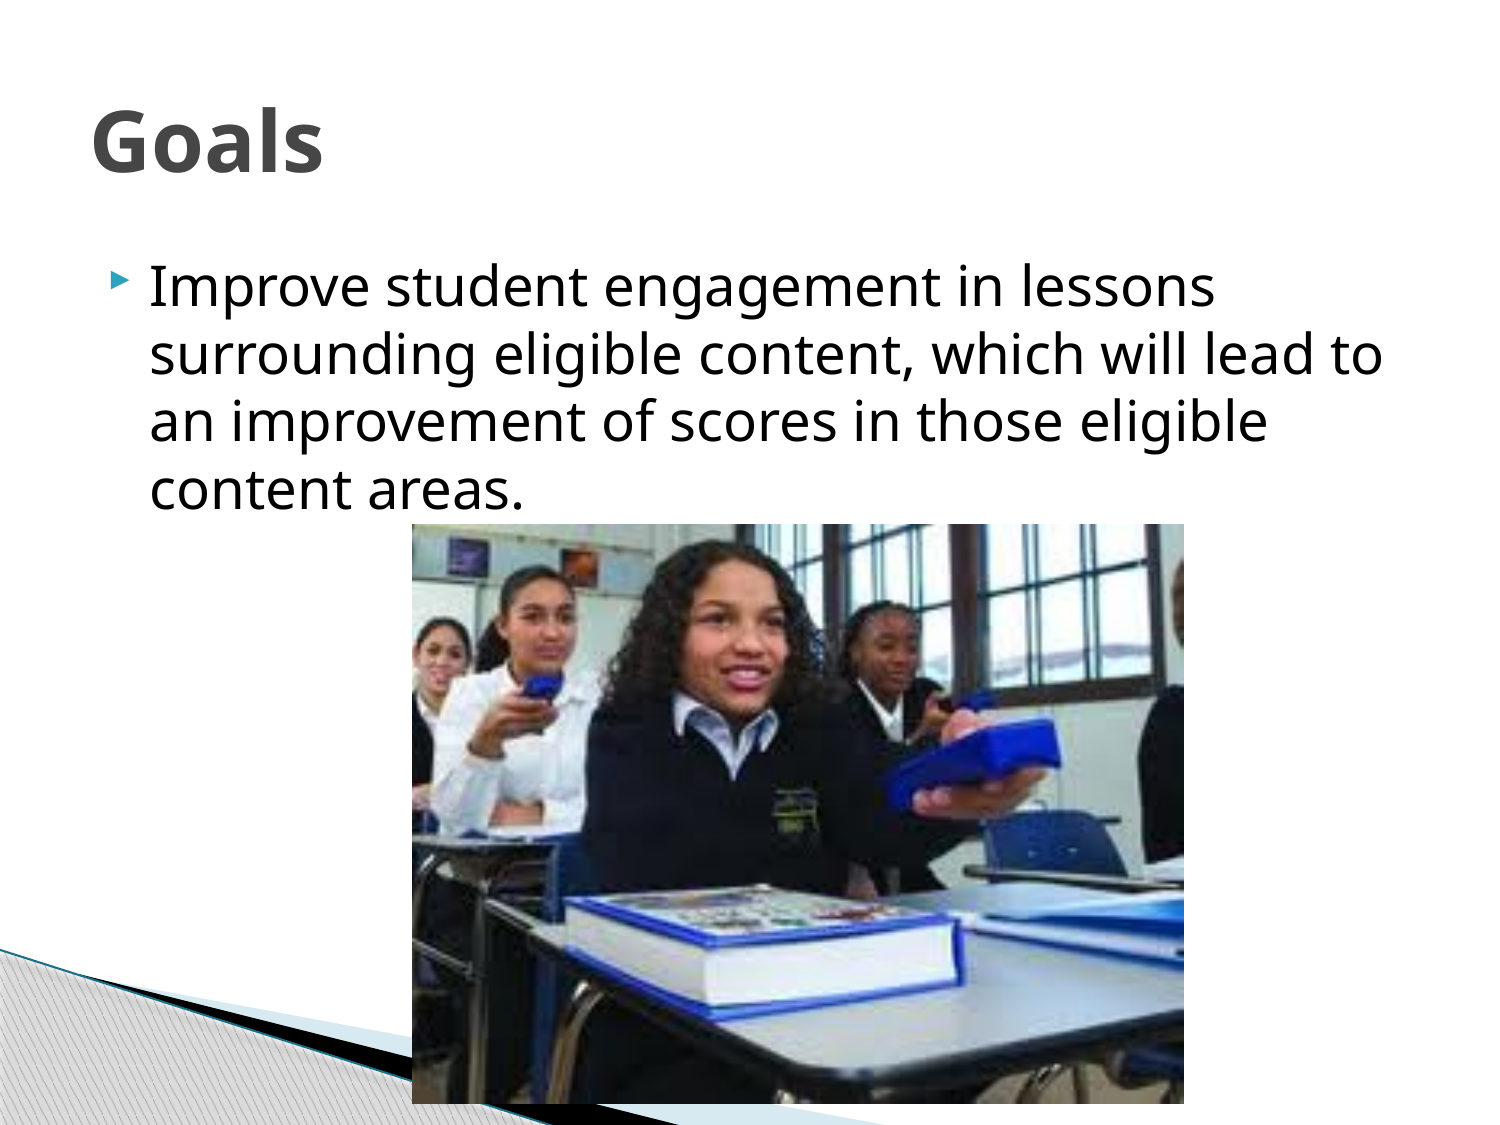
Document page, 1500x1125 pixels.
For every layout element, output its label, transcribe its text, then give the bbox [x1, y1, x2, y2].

title Goals [75, 45, 1425, 233]
list Improve student engagement in lessons surrounding eligible content, which will lead to an improvement of scores in those eligible content areas. [75, 243, 1425, 986]
picture [412, 524, 1184, 1104]
